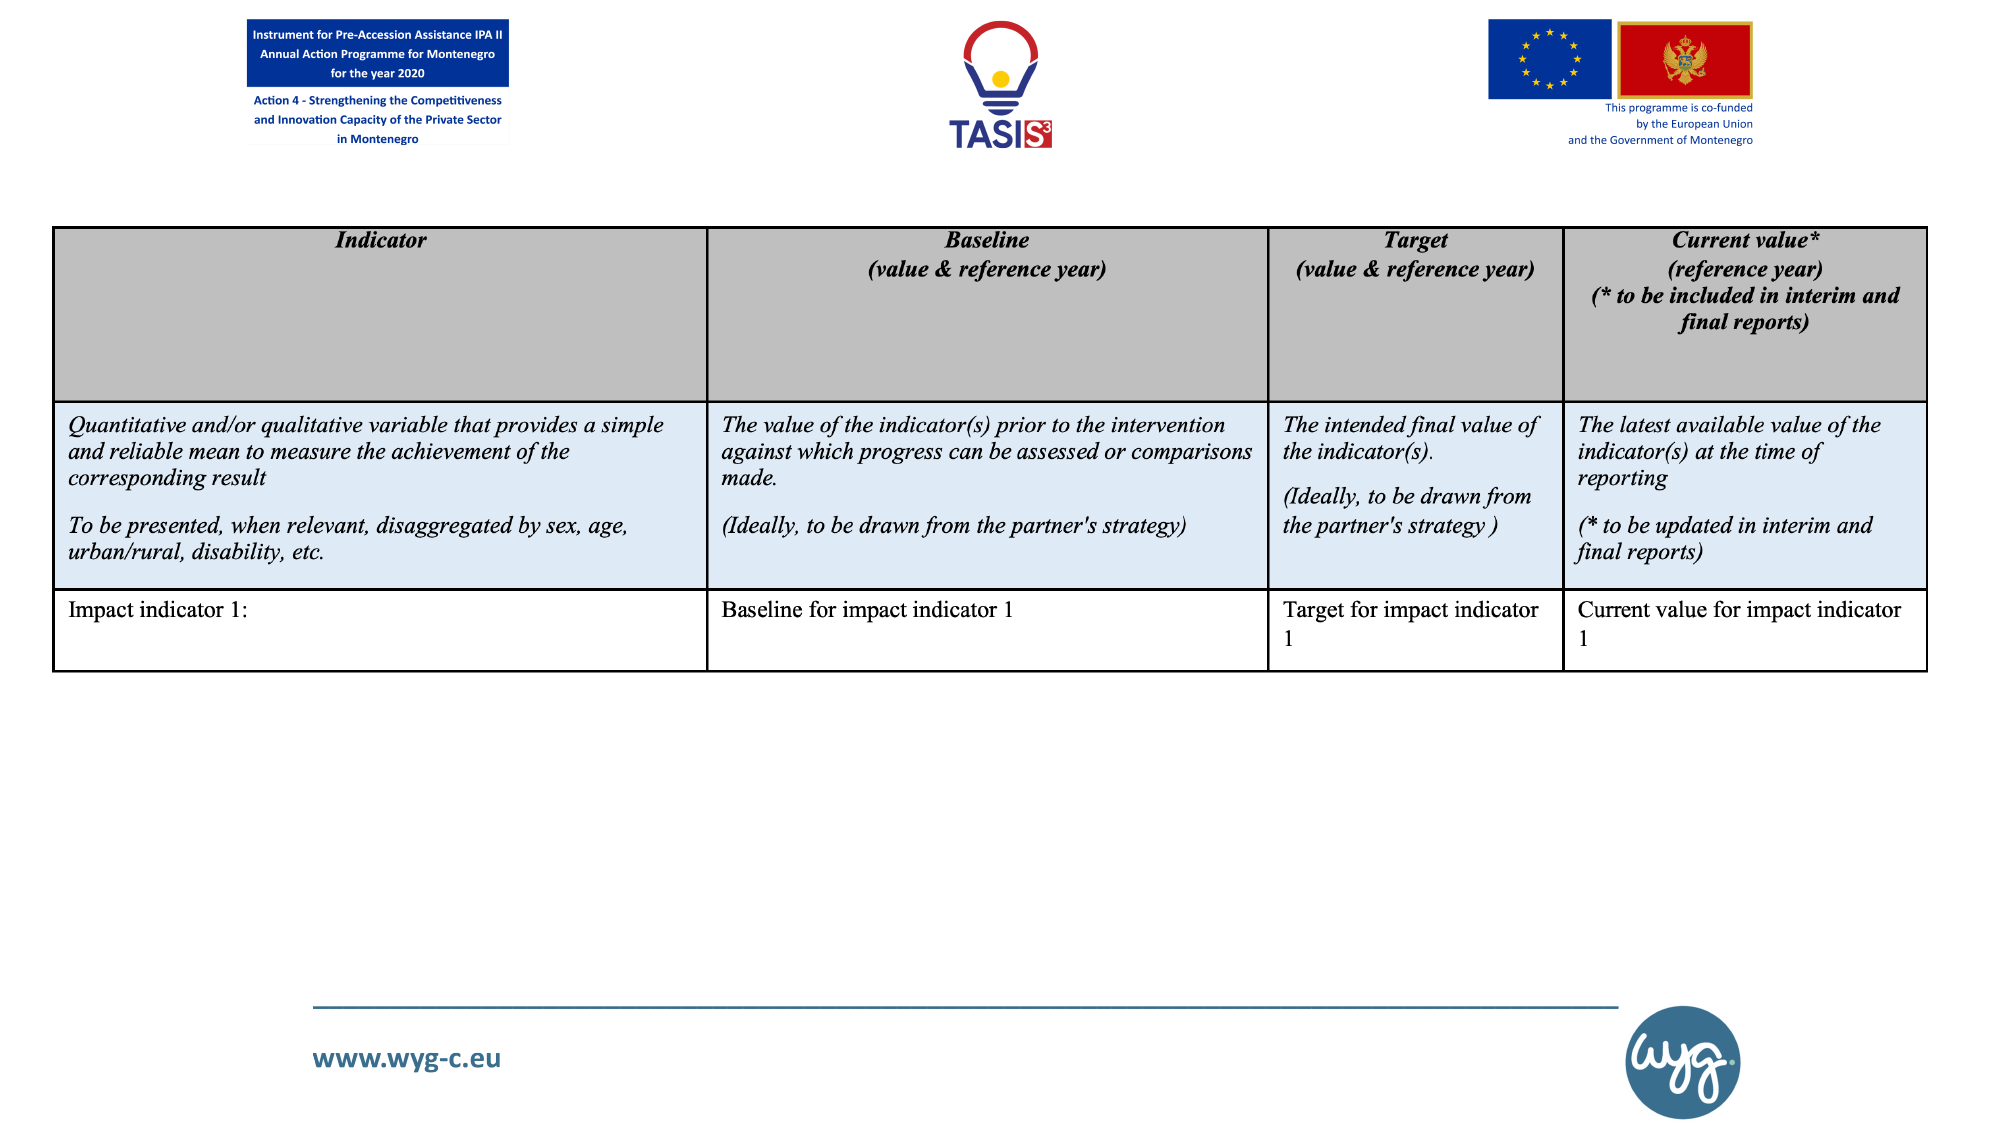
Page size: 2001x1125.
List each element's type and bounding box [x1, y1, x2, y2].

picture [52, 226, 1928, 741]
picture [312, 1000, 1743, 1125]
picture [246, 19, 1753, 149]
